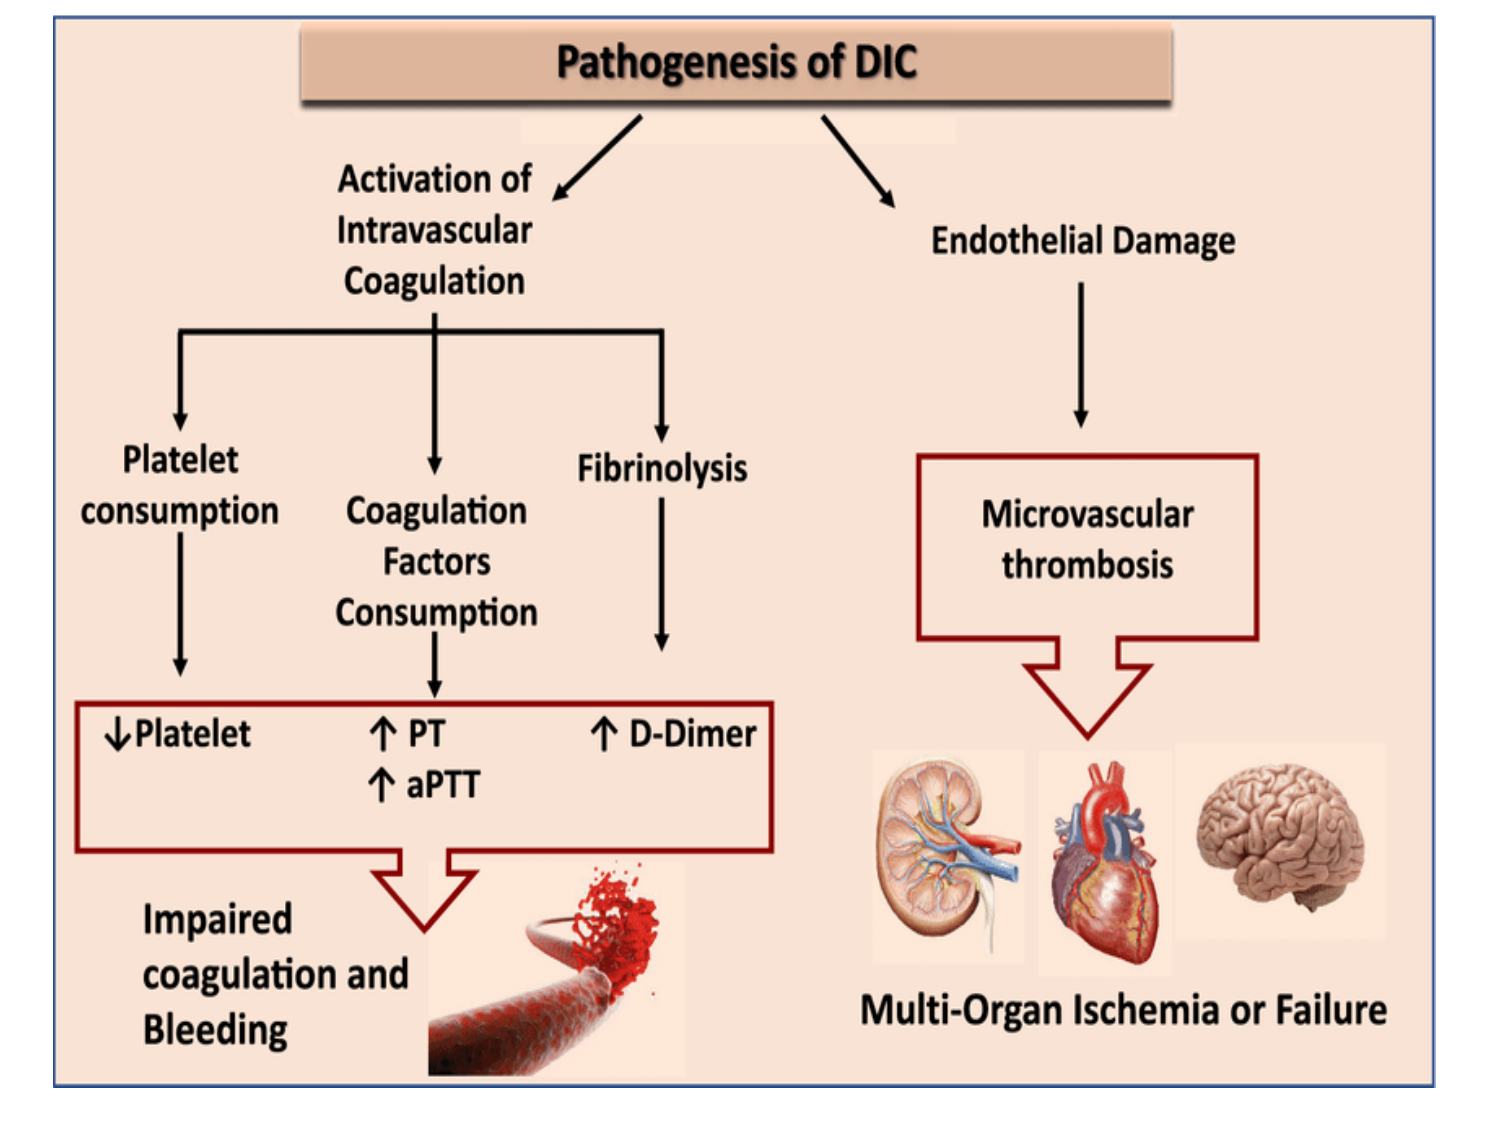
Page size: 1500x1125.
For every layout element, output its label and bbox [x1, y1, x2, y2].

picture [52, 14, 1436, 1088]
